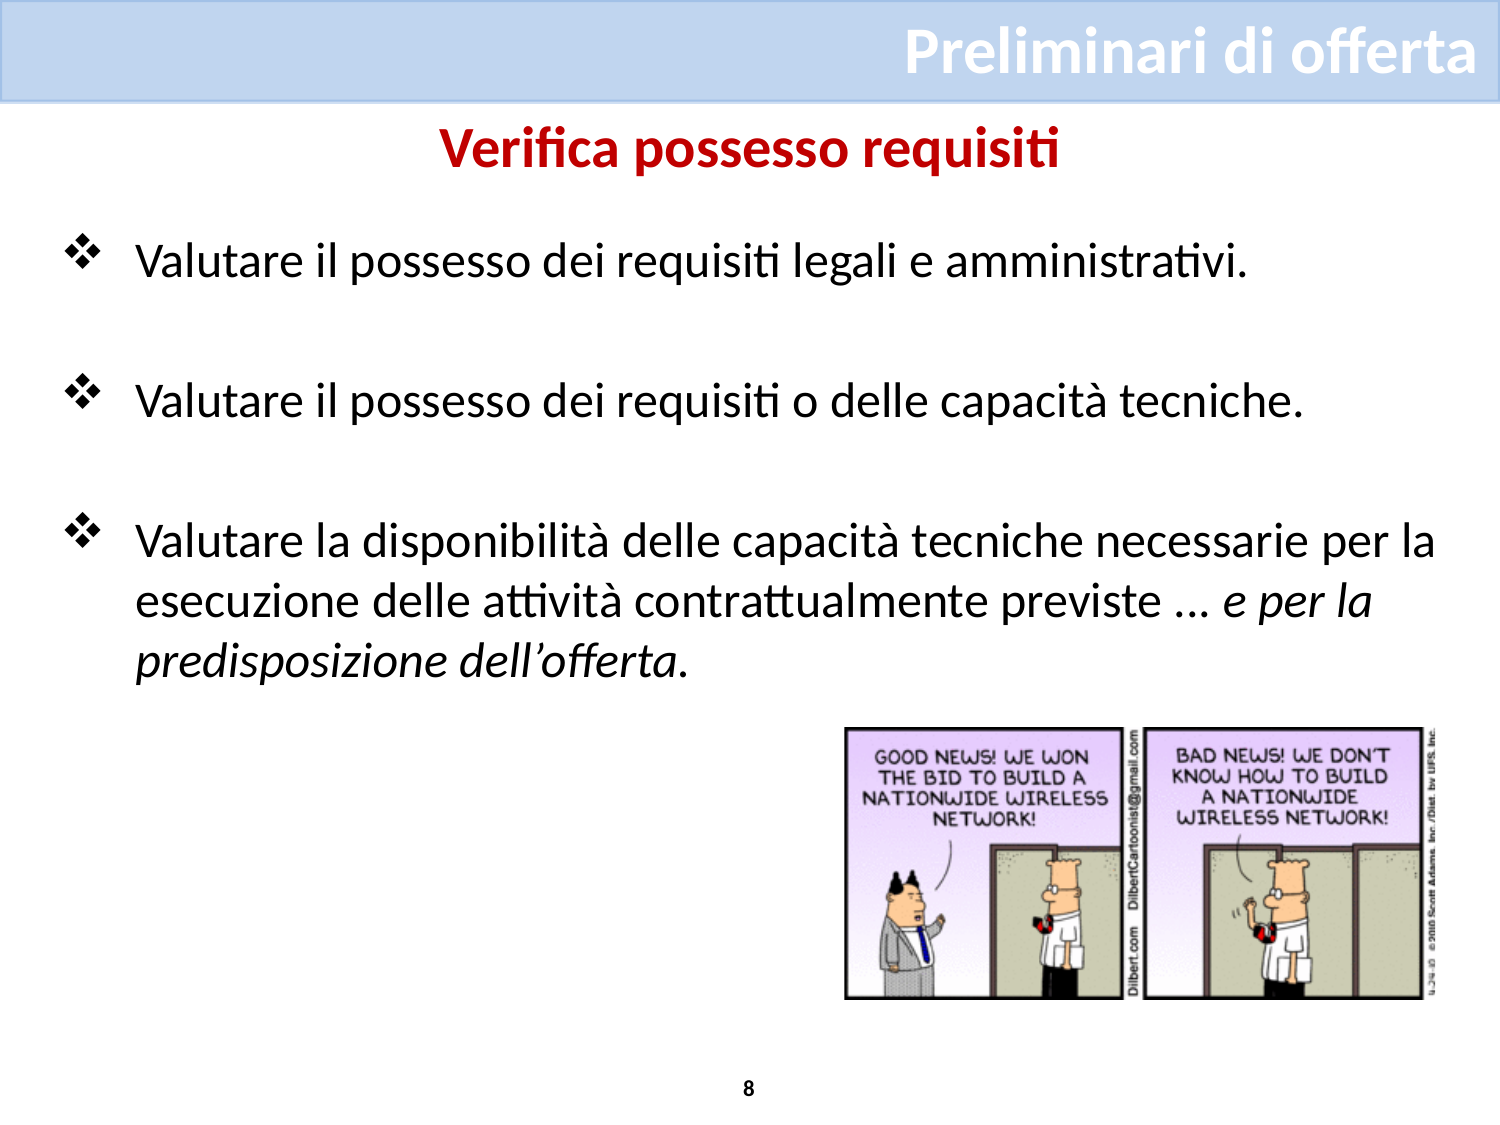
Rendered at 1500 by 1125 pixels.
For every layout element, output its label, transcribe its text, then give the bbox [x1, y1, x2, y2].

text_box Verifica possesso requisiti [0, 101, 1500, 185]
text_box 8 [573, 1057, 924, 1118]
text_box Valutare il possesso dei requisiti legali e amministrativi. Valutare il possesso dei requisiti o delle capacità tecniche. Valutare la disponibilità delle capacità tecniche necessarie per la esecuzione delle attività contrattualmente previste ... e per la predisposizione dell’offerta. [41, 219, 1459, 695]
picture [844, 727, 1436, 1000]
text_box Preliminari di offerta [820, 0, 1494, 95]
